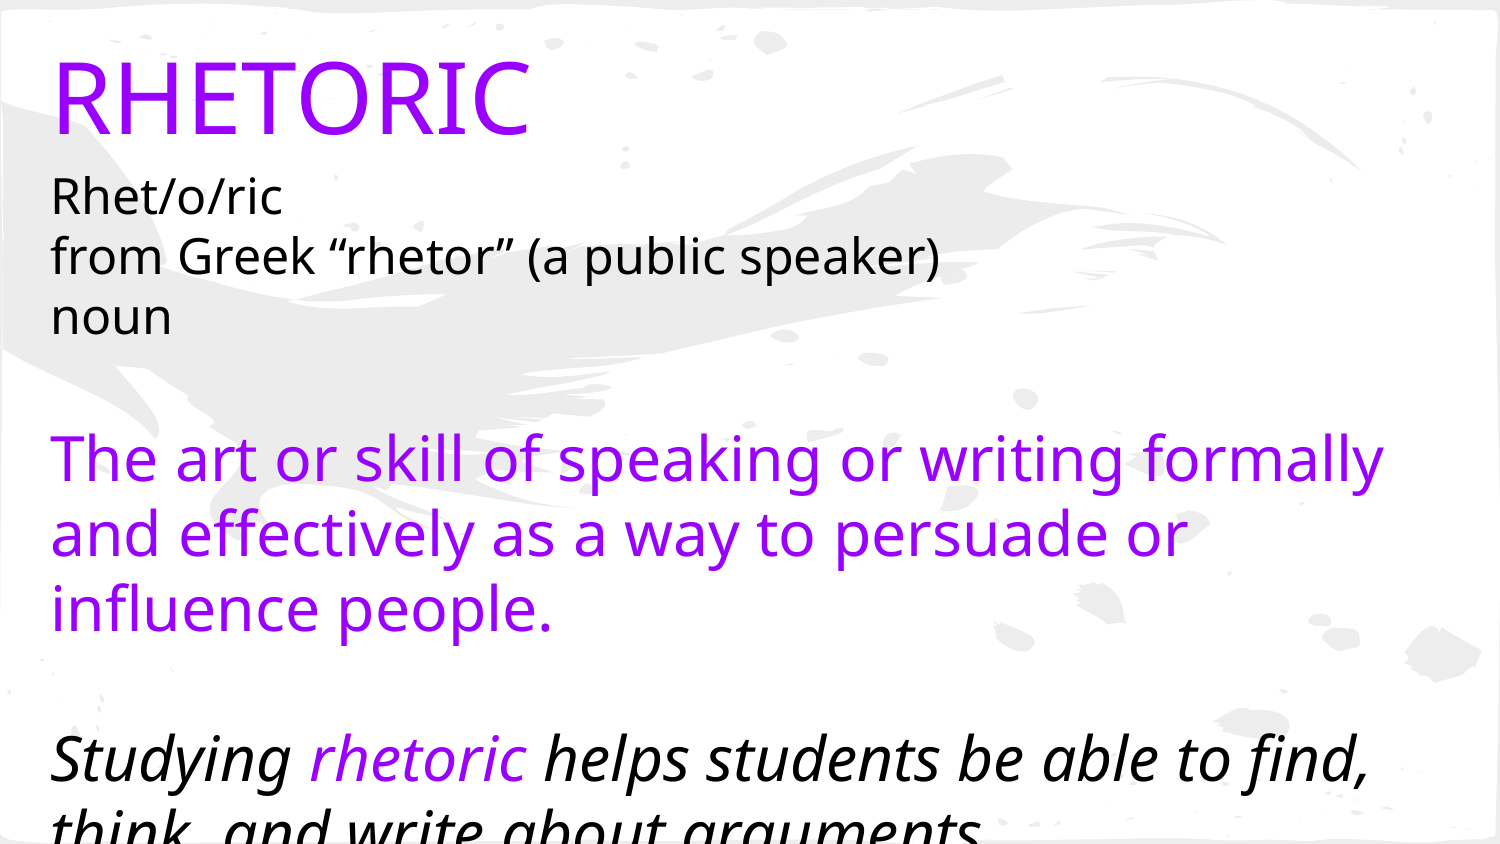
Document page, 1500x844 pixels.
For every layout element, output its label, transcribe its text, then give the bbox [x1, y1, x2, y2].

text_box Rhet/o/ric from Greek “rhetor” (a public speaker) noun The art or skill of speaking or writing formally and effectively as a way to persuade or influence people. Studying rhetoric helps students be able to find, think, and write about arguments. [35, 149, 1443, 792]
title RHETORIC [35, 18, 1386, 149]
